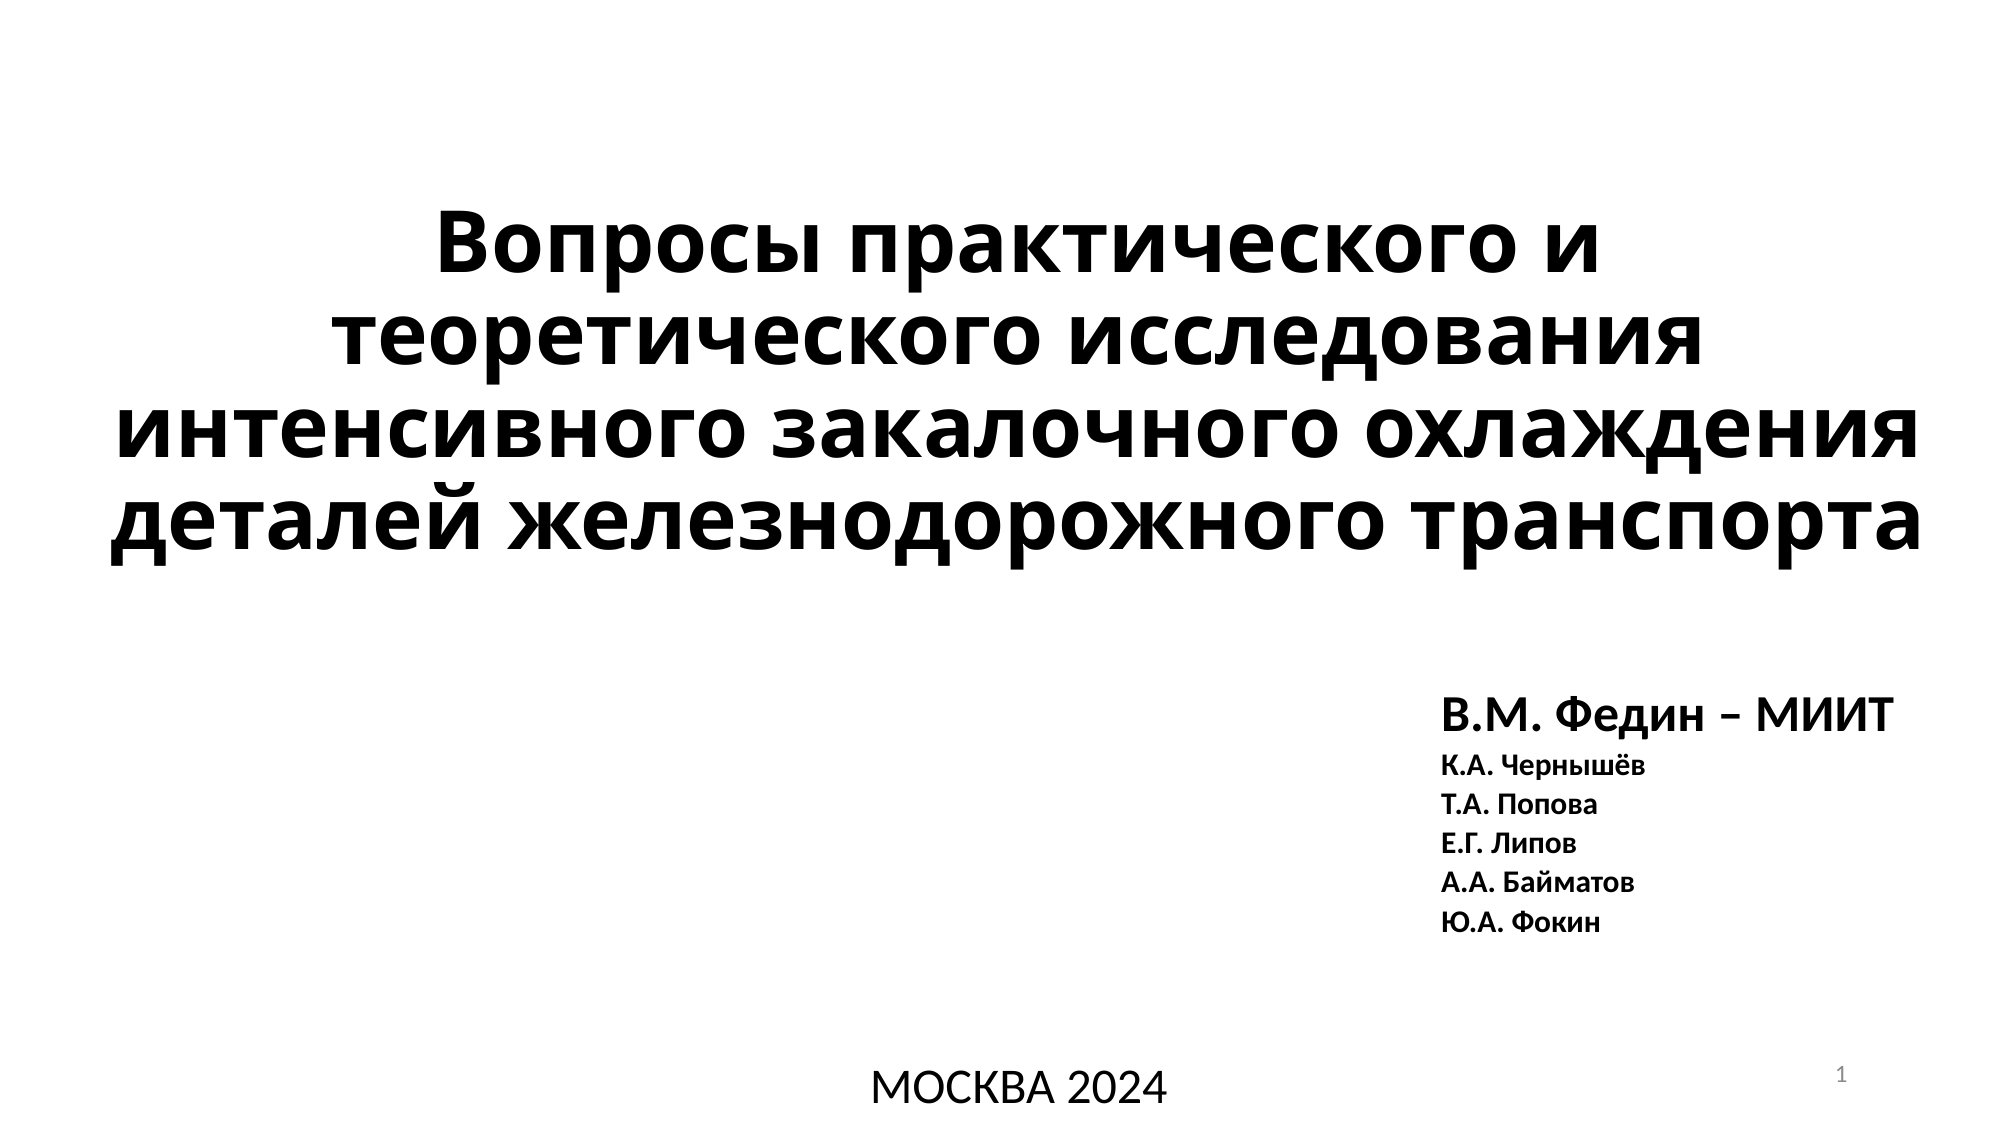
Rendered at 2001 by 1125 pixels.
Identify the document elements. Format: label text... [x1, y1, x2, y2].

text_box В.М. Федин – МИИТ К.А. Чернышёв Т.А. Попова Е.Г. Липов А.А. Байматов Ю.А. Фокин [1425, 679, 1931, 980]
title Вопросы практического и теоретического исследования интенсивного закалочного охлаждения деталей железнодорожного транспорта [87, 184, 1950, 576]
slide_number 1 [1412, 1042, 1863, 1103]
subtitle МОСКВА 2024 [268, 1053, 1769, 1125]
